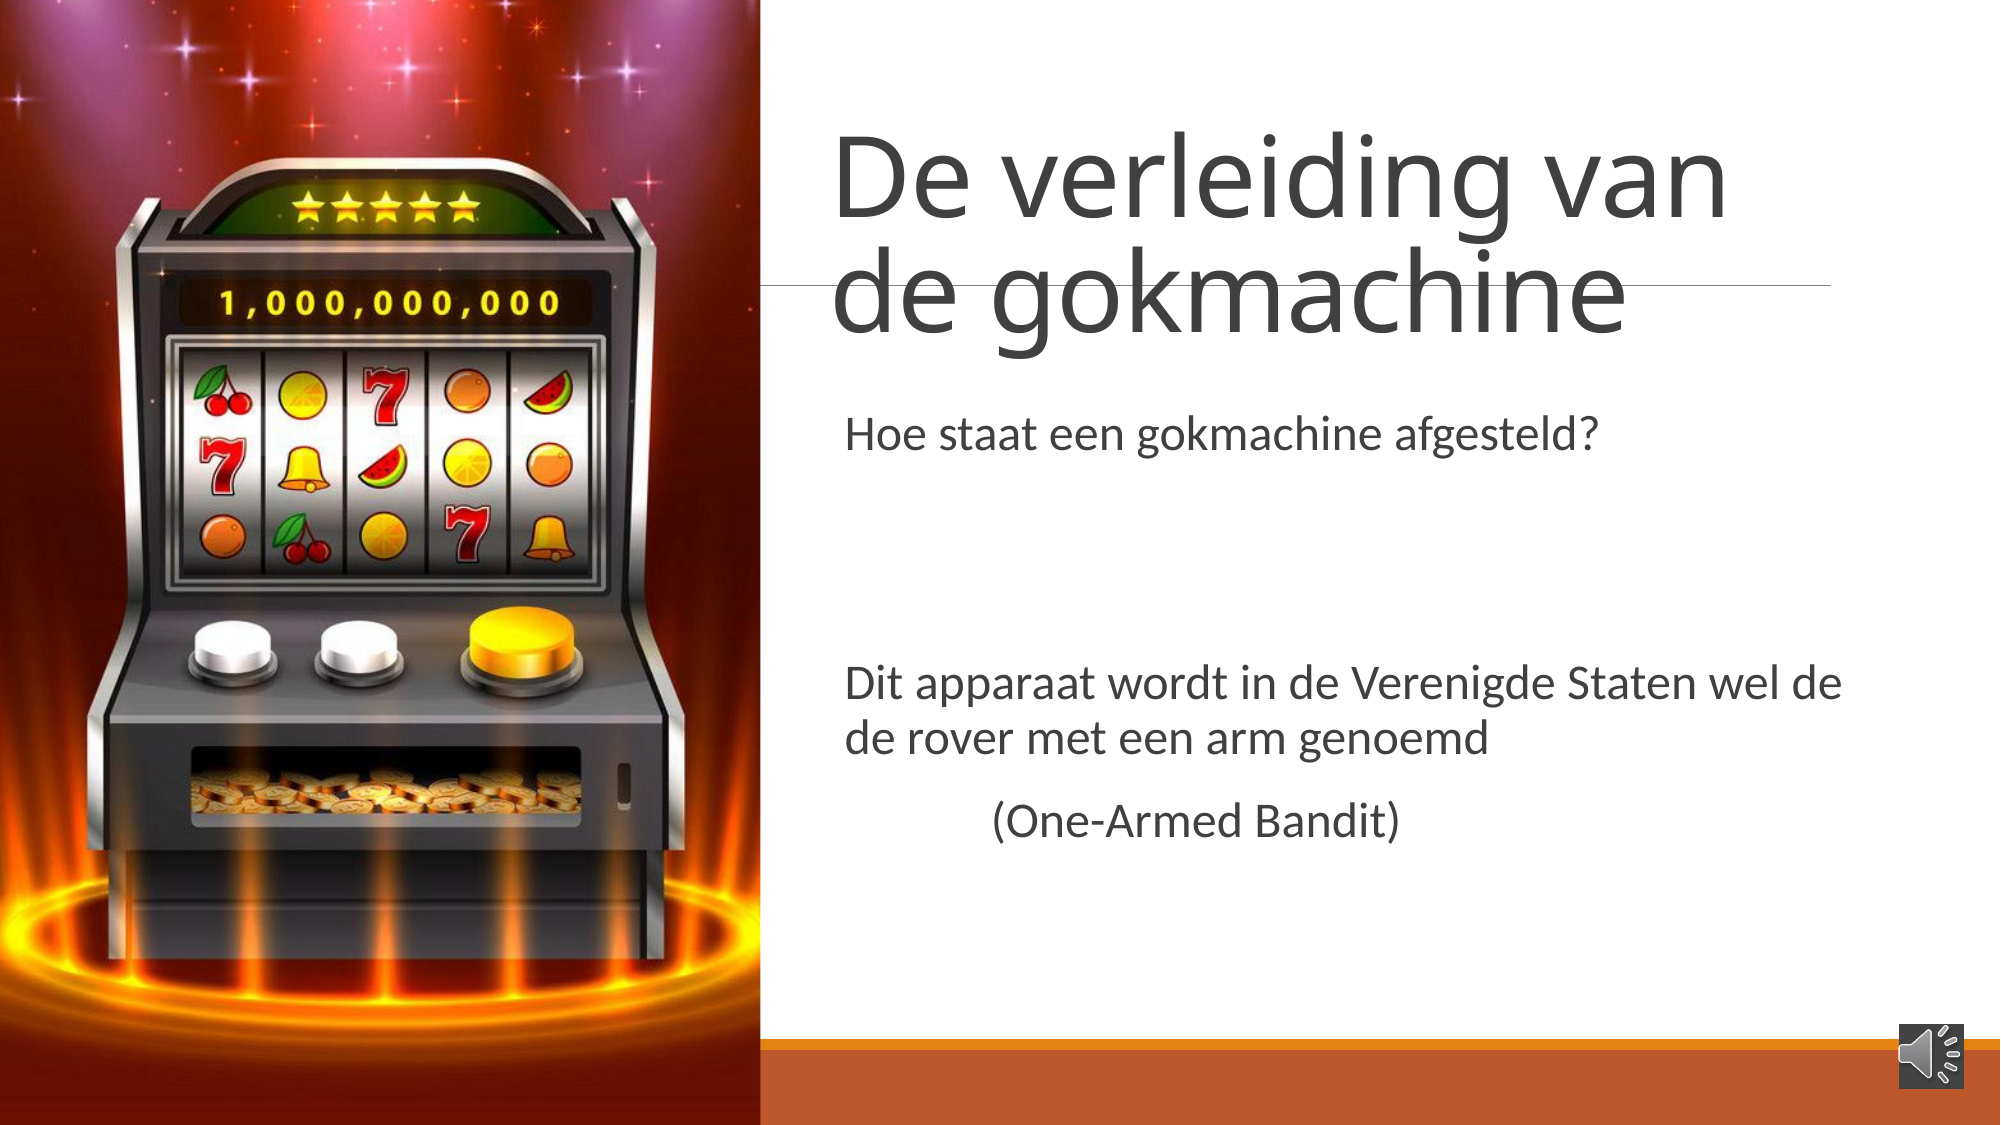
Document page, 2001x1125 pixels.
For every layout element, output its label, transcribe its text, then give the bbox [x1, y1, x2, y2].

list Hoe staat een gokmachine afgesteld? Dit apparaat wordt in de Verenigde Staten wel de de rover met een arm genoemd (One-Armed Bandit) [814, 399, 1895, 1021]
title De verleiding van de gokmachine [814, 103, 1895, 379]
picture [1897, 1022, 1966, 1091]
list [0, 0, 761, 1125]
